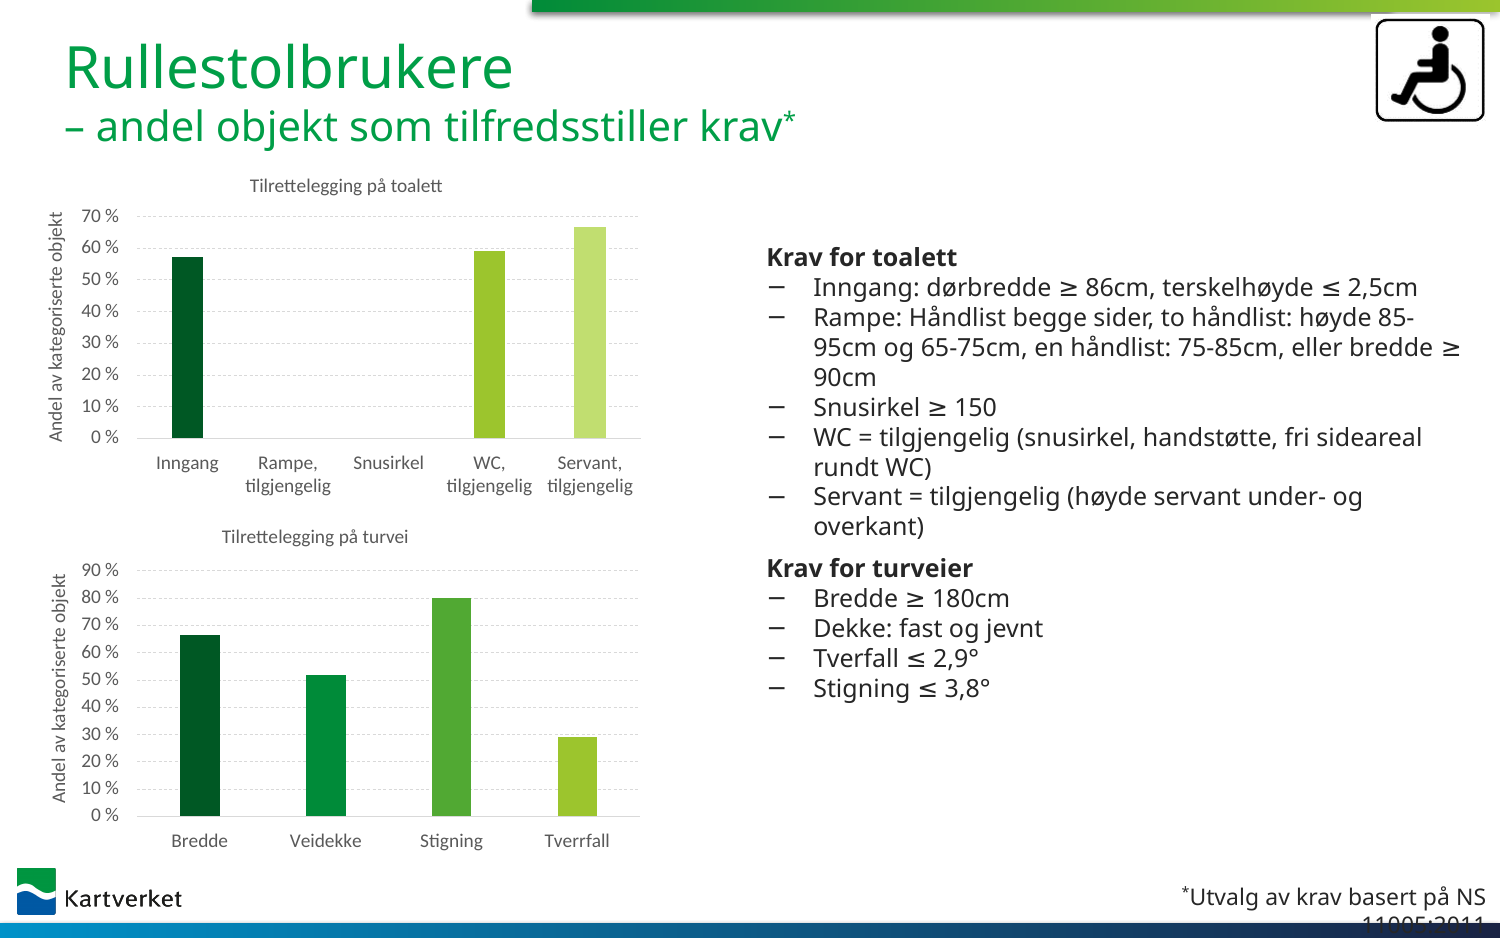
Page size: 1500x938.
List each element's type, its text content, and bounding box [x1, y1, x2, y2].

picture [41, 166, 652, 505]
picture [1371, 13, 1491, 127]
text_box *Utvalg av krav basert på NS 11005:2011 [1068, 873, 1500, 938]
picture [41, 520, 652, 859]
text_box Krav for turveier Bredde ≥ 180cm Dekke: fast og jevnt Tverfall ≤ 2,9° Stigning ≤ 3,8° [751, 545, 1483, 710]
text_box Krav for toalett Inngang: dørbredde ≥ 86cm, terskelhøyde ≤ 2,5cm Rampe: Håndlist begge sider, to håndlist: høyde 85-95cm og 65-75cm, en håndlist: 75-85cm, eller bredde ≥ 90cm Snusirkel ≥ 150 WC = tilgjengelig (snusirkel, handstøtte, fri sideareal rundt WC) Servant = tilgjengelig (høyde servant under- og overkant) [751, 234, 1483, 545]
text_box Rullestolbrukere – andel objekt som tilfredsstiller krav* [49, 14, 1431, 158]
